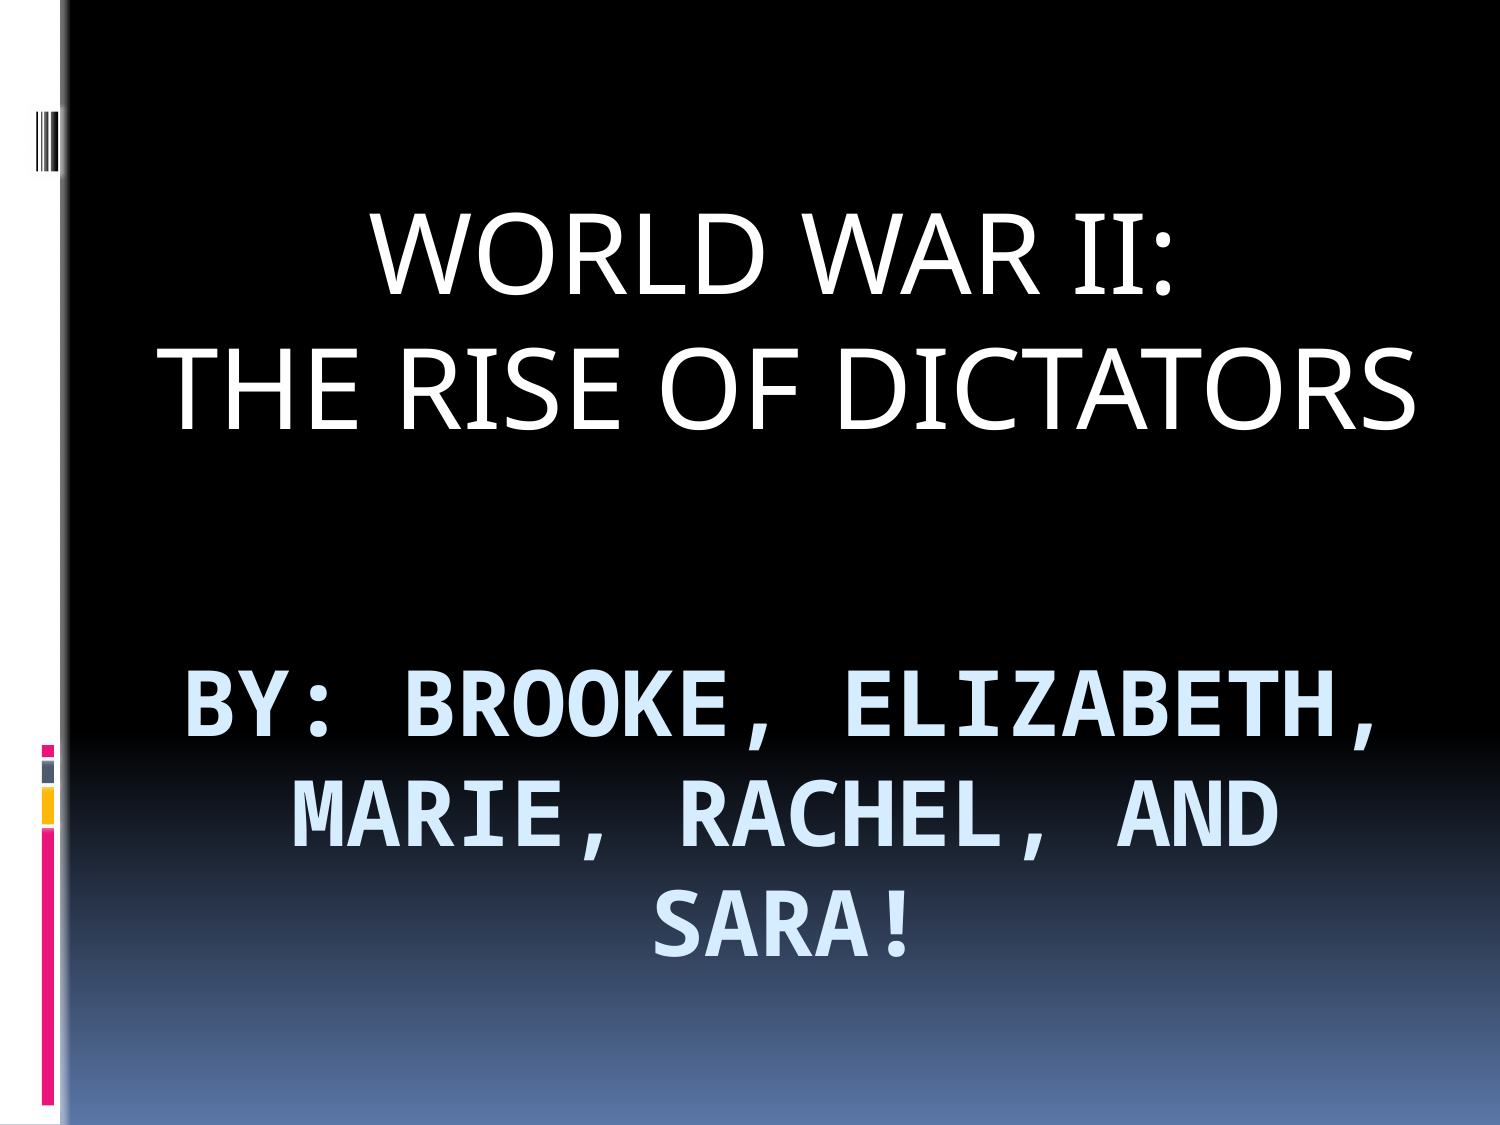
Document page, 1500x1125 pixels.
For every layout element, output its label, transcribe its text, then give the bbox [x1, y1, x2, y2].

title By: Brooke, Elizabeth, Marie, Rachel, and Sara! [150, 637, 1425, 962]
subtitle WORLD WAR II: THE RISE OF DICTATORS [62, 212, 1500, 460]
